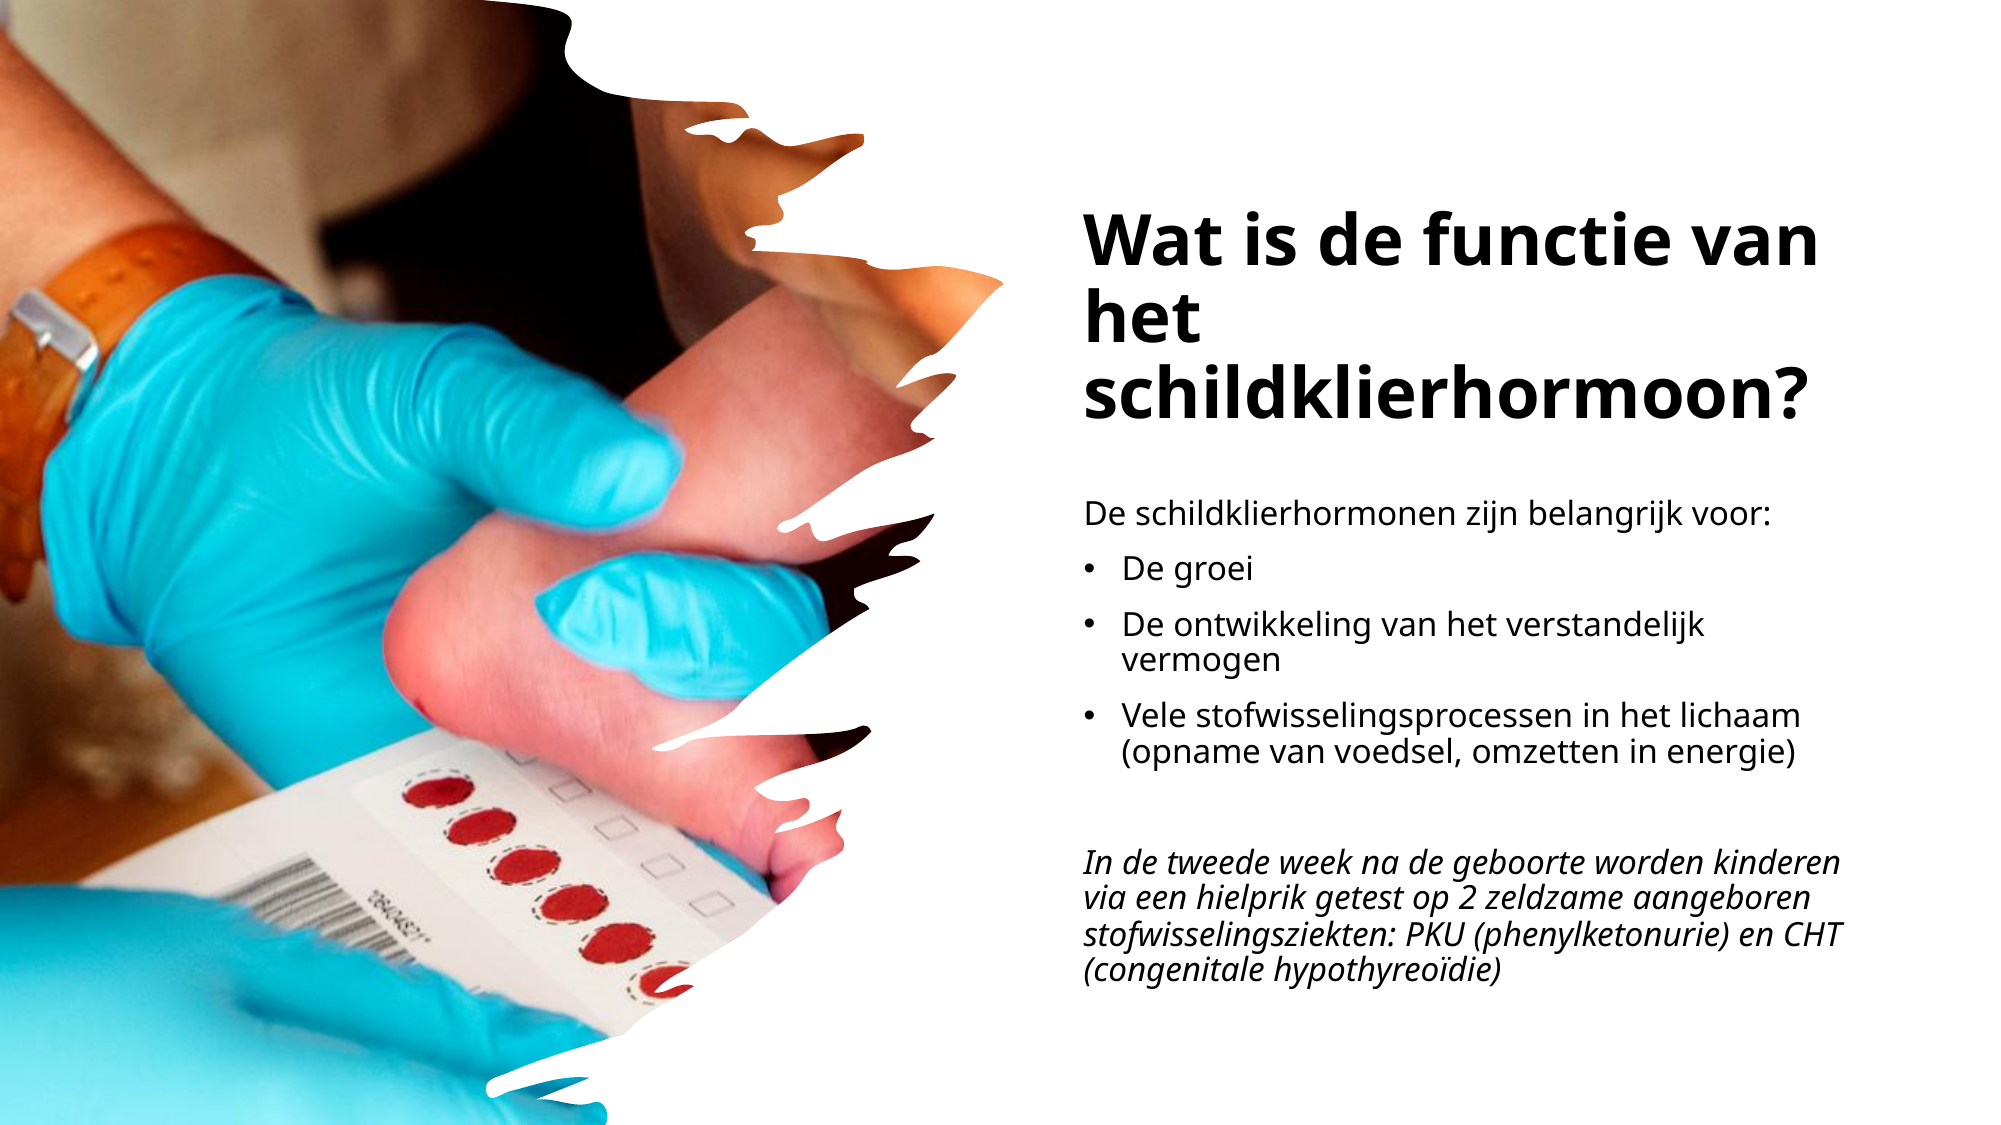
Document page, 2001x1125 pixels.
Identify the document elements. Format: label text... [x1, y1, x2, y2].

picture [0, 0, 1004, 1125]
text_box [1004, 0, 2000, 1125]
title Wat is de functie van het schildklierhormoon? [1068, 171, 1863, 468]
list De schildklierhormonen zijn belangrijk voor: De groei De ontwikkeling van het verstandelijk vermogen Vele stofwisselingsprocessen in het lichaam (opname van voedsel, omzetten in energie) In de tweede week na de geboorte worden kinderen via een hielprik getest op 2 zeldzame aangeboren stofwisselingsziekten: PKU (phenylketonurie) en CHT (congenitale hypothyreoïdie) [1068, 488, 1863, 1014]
